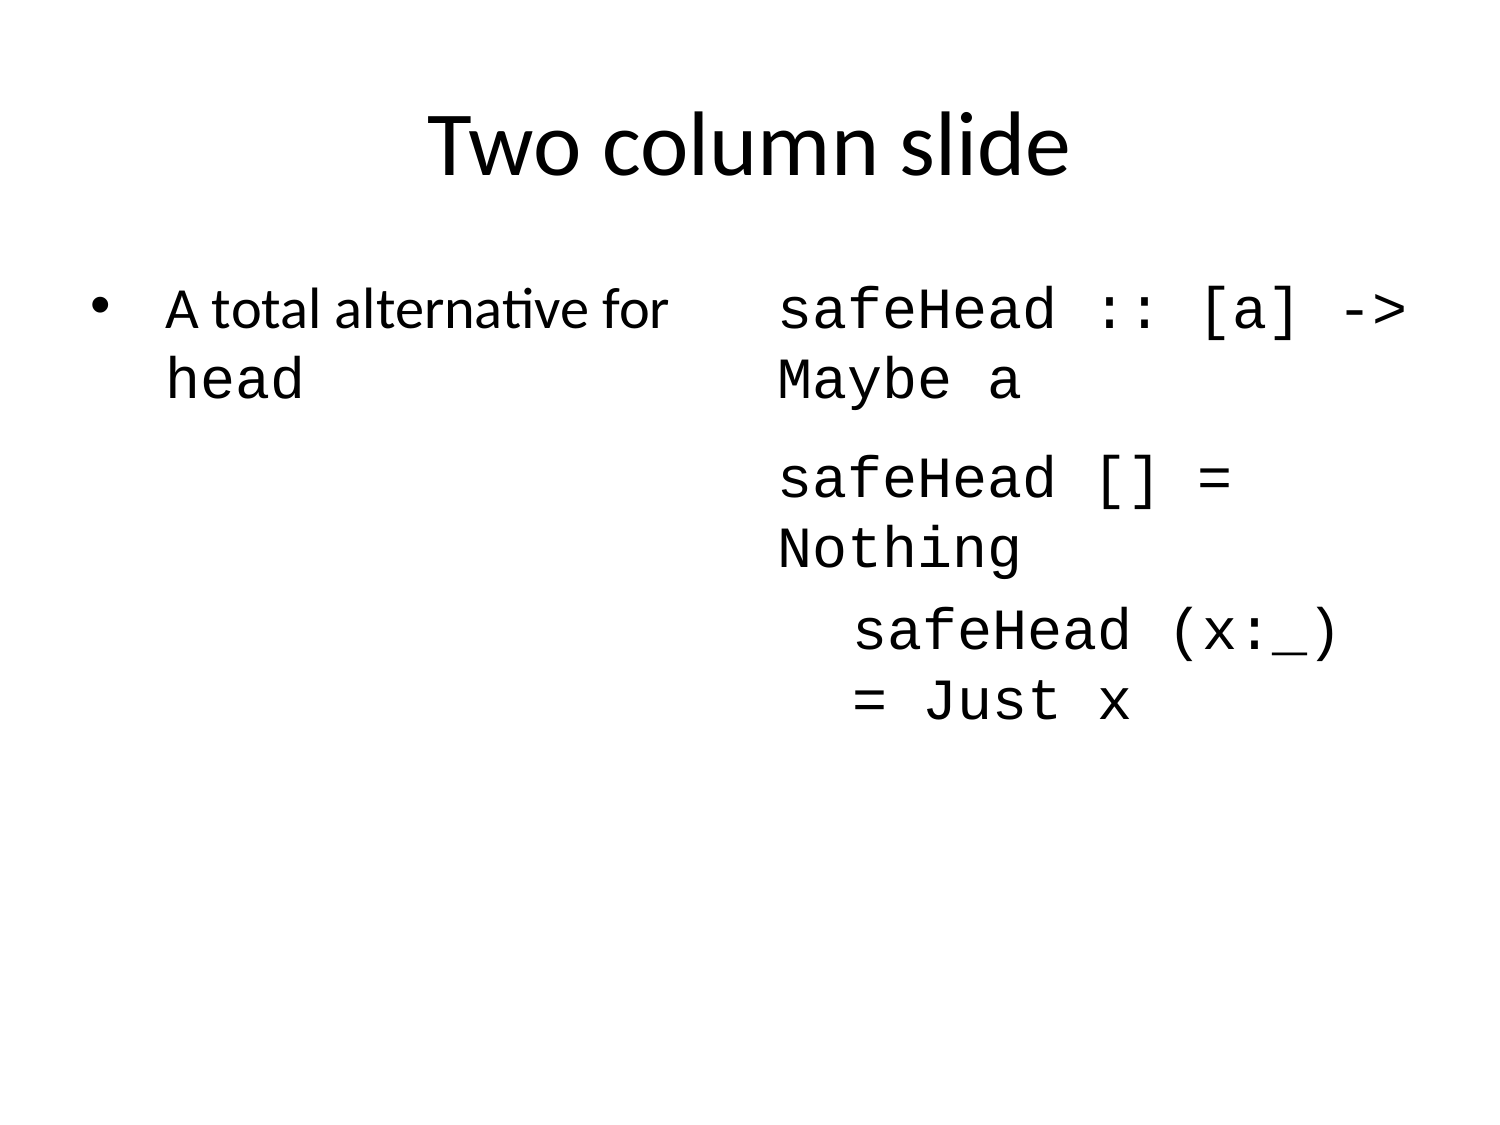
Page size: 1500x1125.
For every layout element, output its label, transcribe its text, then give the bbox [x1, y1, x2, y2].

list safeHead :: [a] -> Maybe a safeHead [] = Nothing safeHead (x:_) = Just x [762, 262, 1425, 1005]
list A total alternative for head [75, 262, 738, 1005]
title Two column slide [75, 45, 1425, 233]
